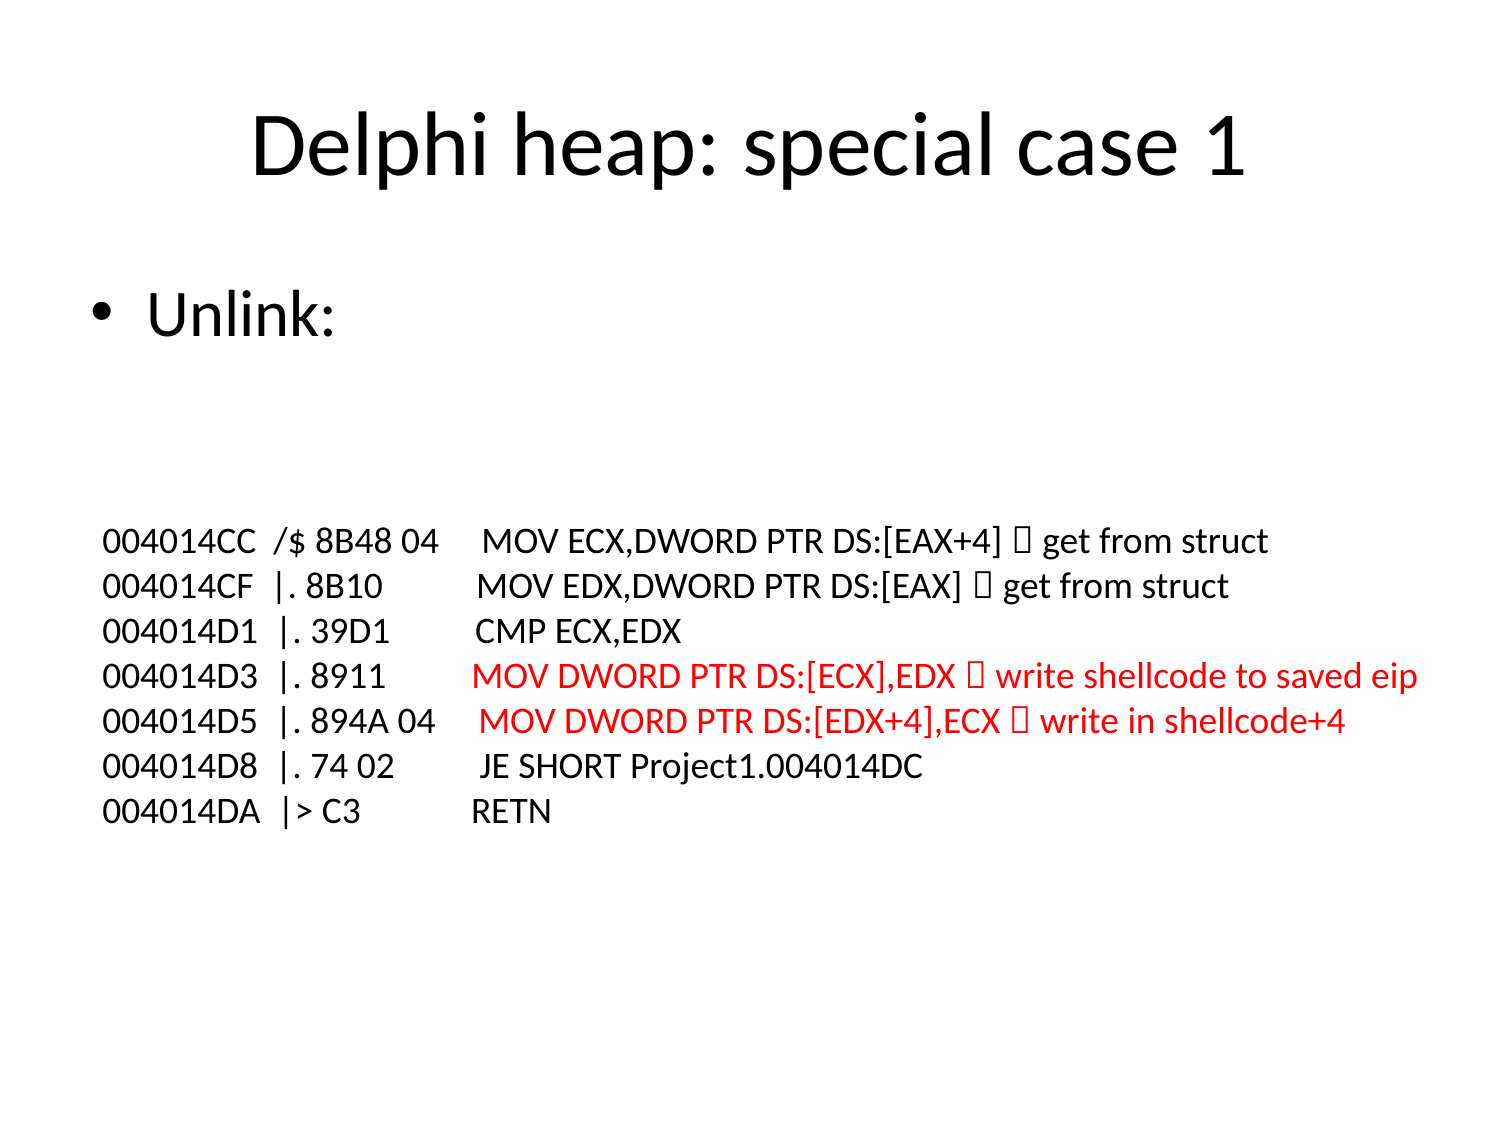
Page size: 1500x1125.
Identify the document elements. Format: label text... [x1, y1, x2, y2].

title Delphi heap: special case 1 [75, 45, 1425, 233]
list Unlink: [75, 262, 1425, 1005]
text_box 004014CC /$ 8B48 04 MOV ECX,DWORD PTR DS:[EAX+4]  get from struct 004014CF |. 8B10 MOV EDX,DWORD PTR DS:[EAX]  get from struct 004014D1 |. 39D1 CMP ECX,EDX 004014D3 |. 8911 MOV DWORD PTR DS:[ECX],EDX  write shellcode to saved eip 004014D5 |. 894A 04 MOV DWORD PTR DS:[EDX+4],ECX  write in shellcode+4 004014D8 |. 74 02 JE SHORT Project1.004014DC 004014DA |> C3 RETN [87, 508, 1463, 884]
